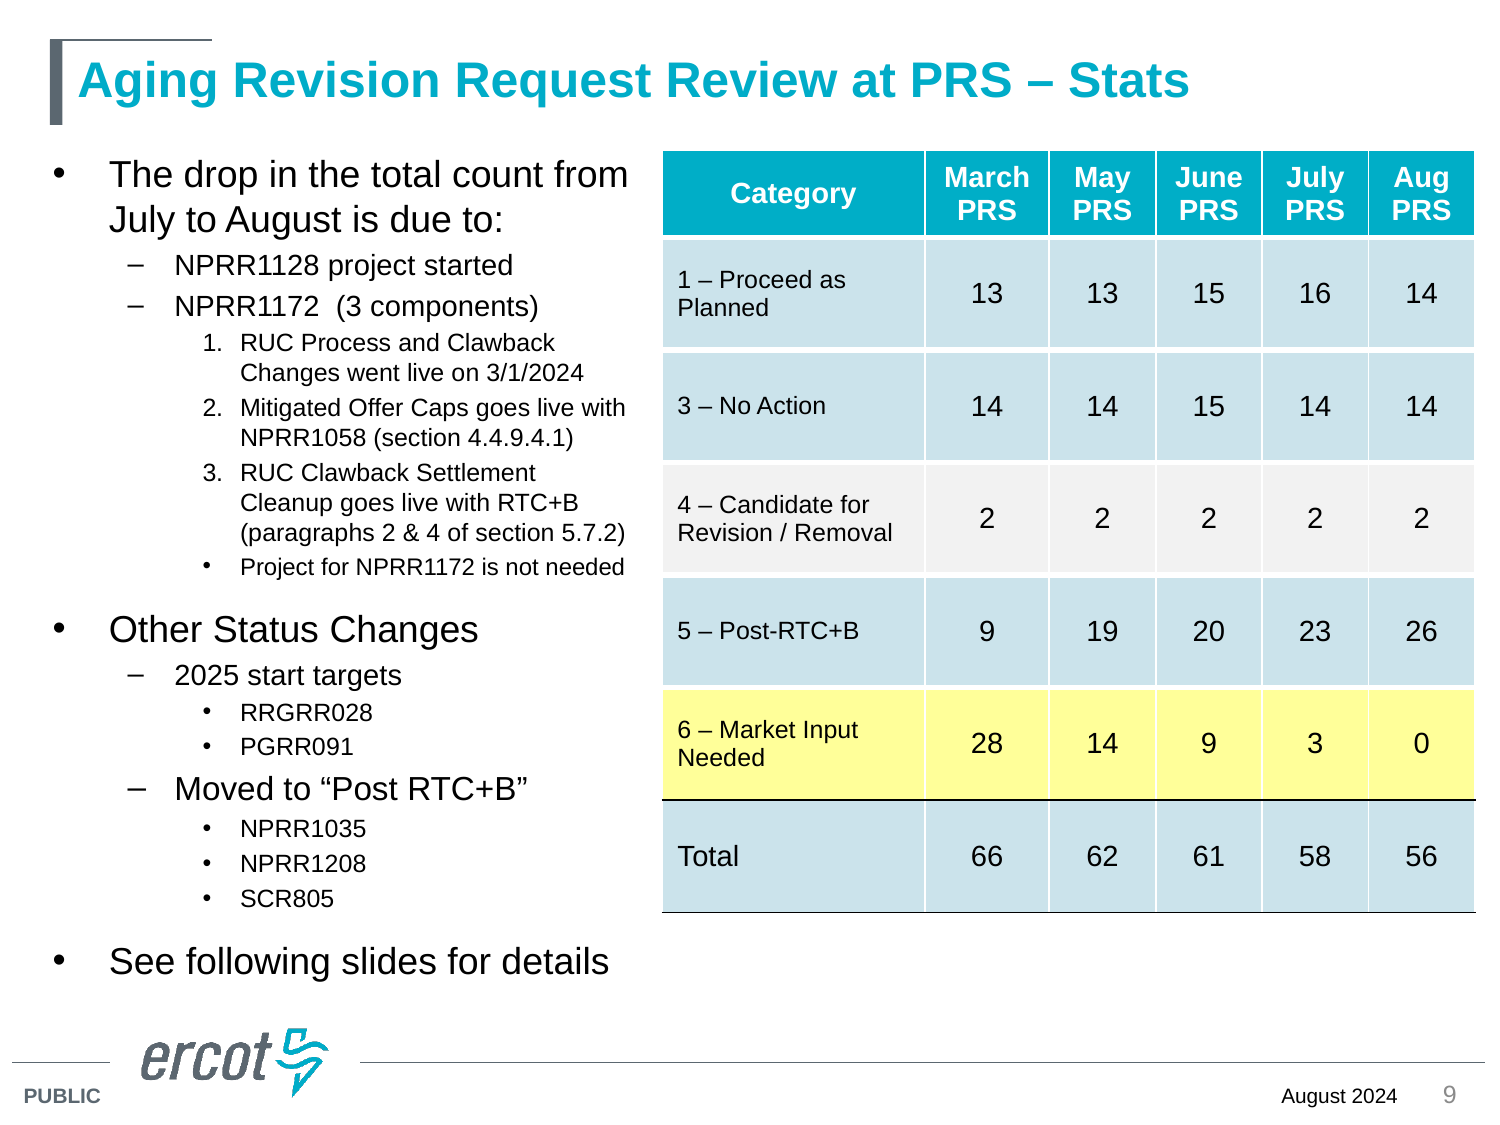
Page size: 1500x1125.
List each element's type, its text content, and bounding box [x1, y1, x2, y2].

table_header July PRS [1263, 151, 1368, 235]
table_cell 14 [1263, 353, 1368, 460]
table_cell 16 [1263, 240, 1368, 347]
table_header March PRS [926, 151, 1048, 235]
table_cell 15 [1157, 353, 1261, 460]
table_cell 58 [1263, 801, 1368, 912]
table_cell 23 [1263, 578, 1368, 685]
table_cell 9 [1157, 690, 1261, 799]
table_cell 4 – Candidate for Revision / Removal [663, 465, 924, 572]
table_header Aug PRS [1369, 151, 1474, 235]
table_cell 56 [1369, 801, 1474, 912]
table_cell 5 – Post-RTC+B [663, 578, 924, 685]
list The drop in the total count from July to August is due to: NPRR1128 project started NPRR1172 (3 components) RUC Process and Clawback Changes went live on 3/1/2024 Mitigated Offer Caps goes live with NPRR1058 (section 4.4.9.4.1) RUC Clawback Settlement Cleanup goes live with RTC+B (paragraphs 2 & 4 of section 5.7.2) Project for NPRR1172 is not needed Other Status Changes 2025 start targets RRGRR028 PGRR091 Moved to “Post RTC+B” NPRR1035 NPRR1208 SCR805 See following slides for details [37, 142, 650, 1006]
table_cell 2 [1050, 465, 1155, 572]
table_cell 3 [1263, 690, 1368, 799]
table_cell 0 [1369, 690, 1474, 799]
picture [137, 1024, 332, 1100]
table_cell 20 [1157, 578, 1261, 685]
table_header June PRS [1157, 151, 1261, 235]
table_cell 1 – Proceed as Planned [663, 240, 924, 347]
table_cell 14 [1369, 353, 1474, 460]
table_cell 14 [926, 353, 1048, 460]
table_cell 14 [1050, 353, 1155, 460]
table_cell 28 [926, 690, 1048, 799]
table_cell Total [663, 801, 924, 912]
table_cell 9 [926, 578, 1048, 685]
table_cell 66 [926, 801, 1048, 912]
table_cell 15 [1157, 240, 1261, 347]
table_cell 14 [1369, 240, 1474, 347]
table_header May PRS [1050, 151, 1155, 235]
table_header Category [663, 151, 924, 235]
table_cell 14 [1050, 690, 1155, 799]
slide_number 9 [1412, 1076, 1488, 1112]
table_cell 3 – No Action [663, 353, 924, 460]
table_cell 61 [1157, 801, 1261, 912]
table_cell 62 [1050, 801, 1155, 912]
table_cell 13 [1050, 240, 1155, 347]
title Aging Revision Request Review at PRS – Stats [62, 39, 1263, 125]
table_cell 19 [1050, 578, 1155, 685]
table_cell 2 [1263, 465, 1368, 572]
table_cell 13 [926, 240, 1048, 347]
table_cell 2 [1157, 465, 1261, 572]
table_cell 6 – Market Input Needed [663, 690, 924, 799]
table_cell 2 [926, 465, 1048, 572]
table_cell 26 [1369, 578, 1474, 685]
table_cell 2 [1369, 465, 1474, 572]
